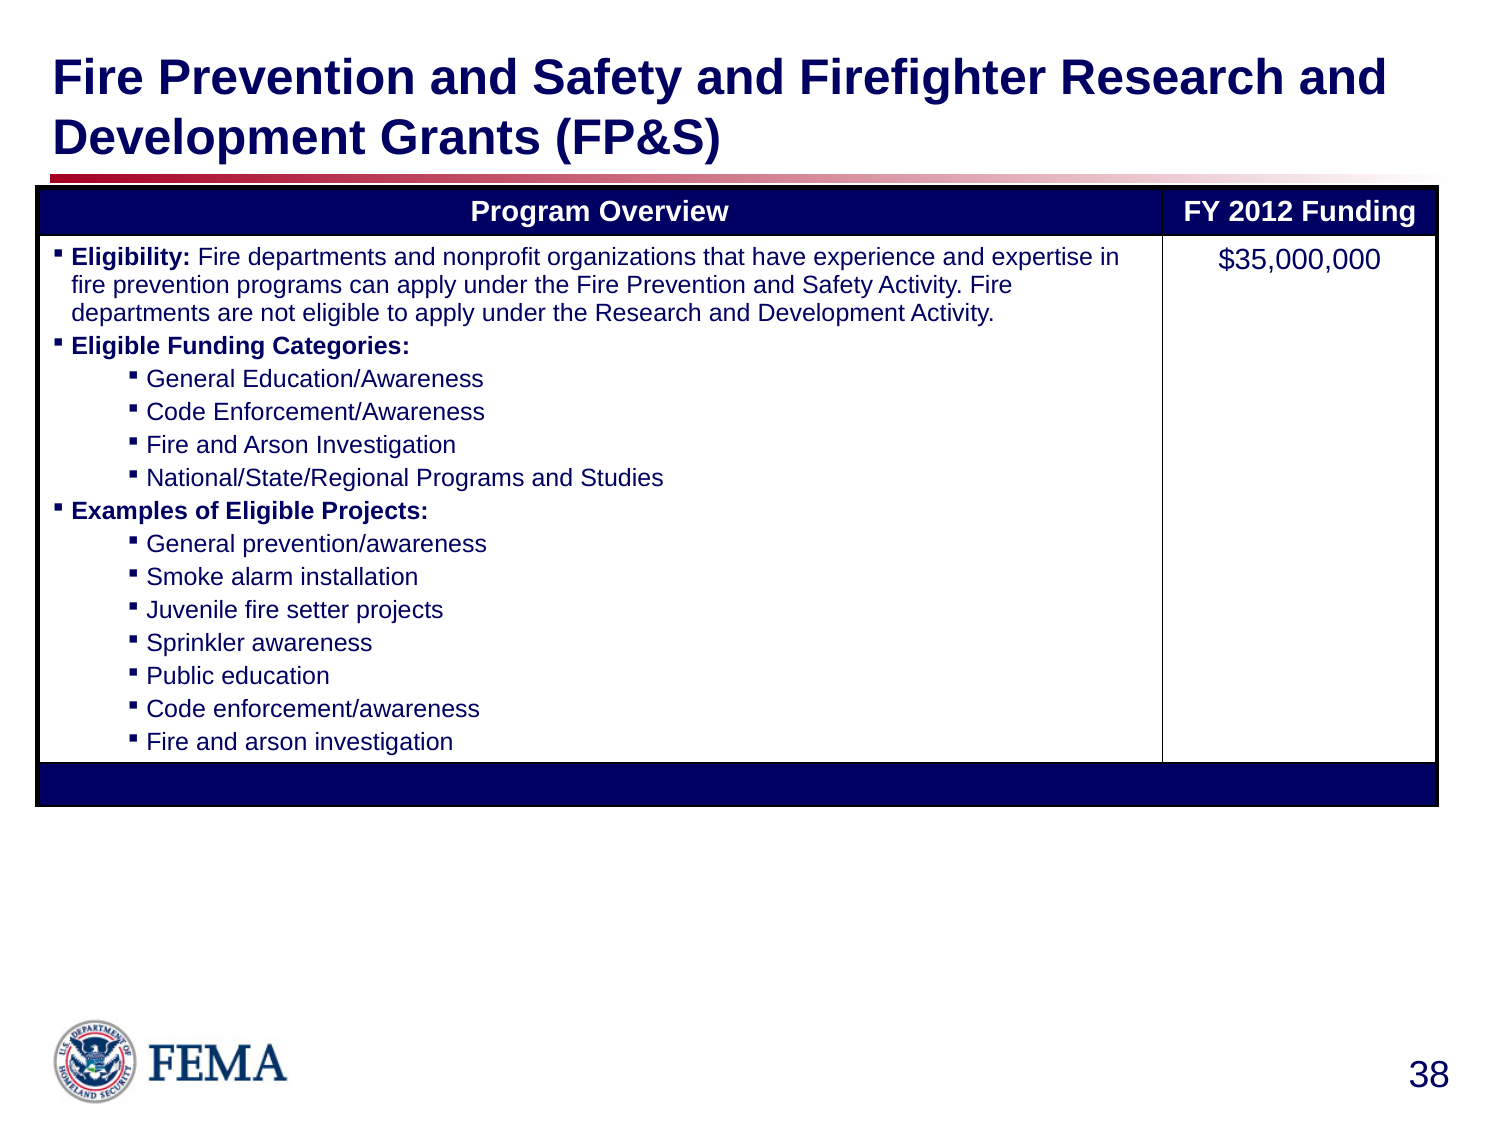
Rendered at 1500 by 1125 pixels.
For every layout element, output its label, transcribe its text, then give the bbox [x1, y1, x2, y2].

picture [51, 1017, 290, 1106]
table_cell $35,000,000 [1163, 236, 1435, 762]
table_cell [40, 764, 1435, 805]
table_header Program Overview [40, 190, 1162, 234]
table_cell Eligibility: Fire departments and nonprofit organizations that have experience and expertise in fire prevention programs can apply under the Fire Prevention and Safety Activity. Fire departments are not eligible to apply under the Research and Development Activity. Eligible Funding Categories: General Education/Awareness Code Enforcement/Awareness Fire and Arson Investigation National/State/Regional Programs and Studies Examples of Eligible Projects: General prevention/awareness Smoke alarm installation Juvenile fire setter projects Sprinkler awareness Public education Code enforcement/awareness Fire and arson investigation [40, 236, 1162, 762]
slide_number 38 [1099, 1024, 1451, 1103]
table_header FY 2012 Funding [1163, 190, 1435, 234]
title Fire Prevention and Safety and Firefighter Research and Development Grants (FP&S) [36, 0, 1435, 173]
